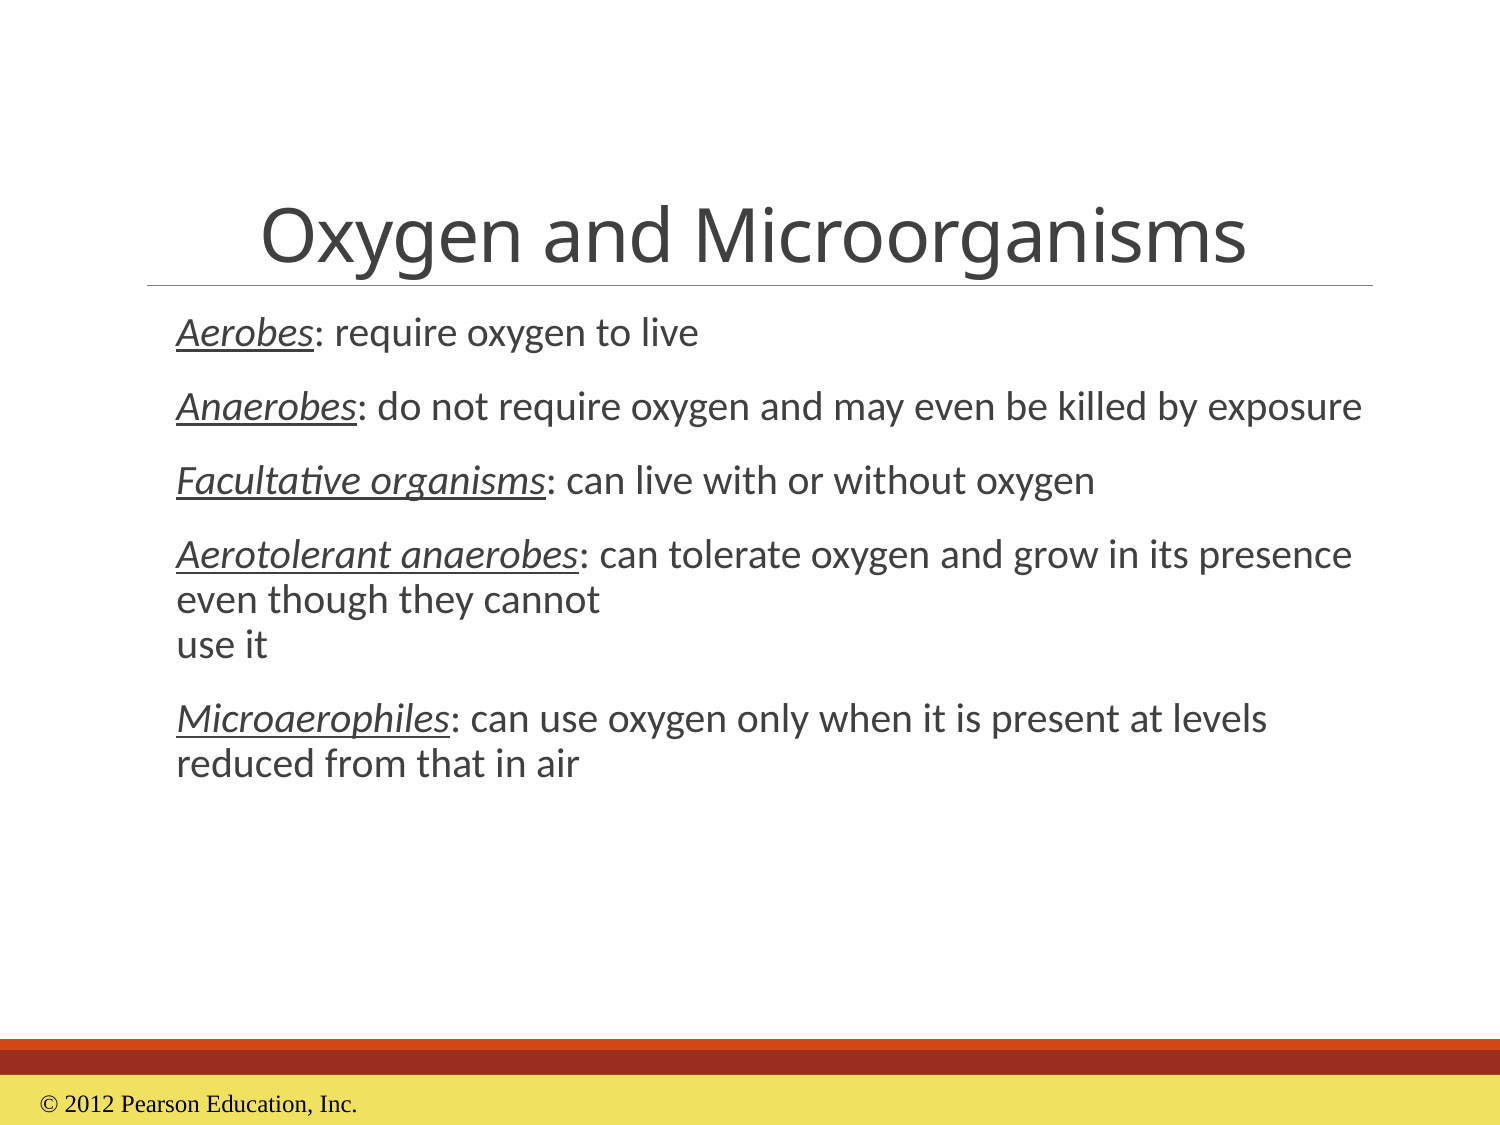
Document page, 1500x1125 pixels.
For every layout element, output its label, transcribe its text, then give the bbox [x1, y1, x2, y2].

list Aerobes: require oxygen to live Anaerobes: do not require oxygen and may even be killed by exposure Facultative organisms: can live with or without oxygen Aerotolerant anaerobes: can tolerate oxygen and grow in its presence even though they cannot use it Microaerophiles: can use oxygen only when it is present at levels reduced from that in air [135, 302, 1373, 963]
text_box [0, 1074, 1500, 1125]
title Oxygen and Microorganisms [135, 47, 1373, 285]
